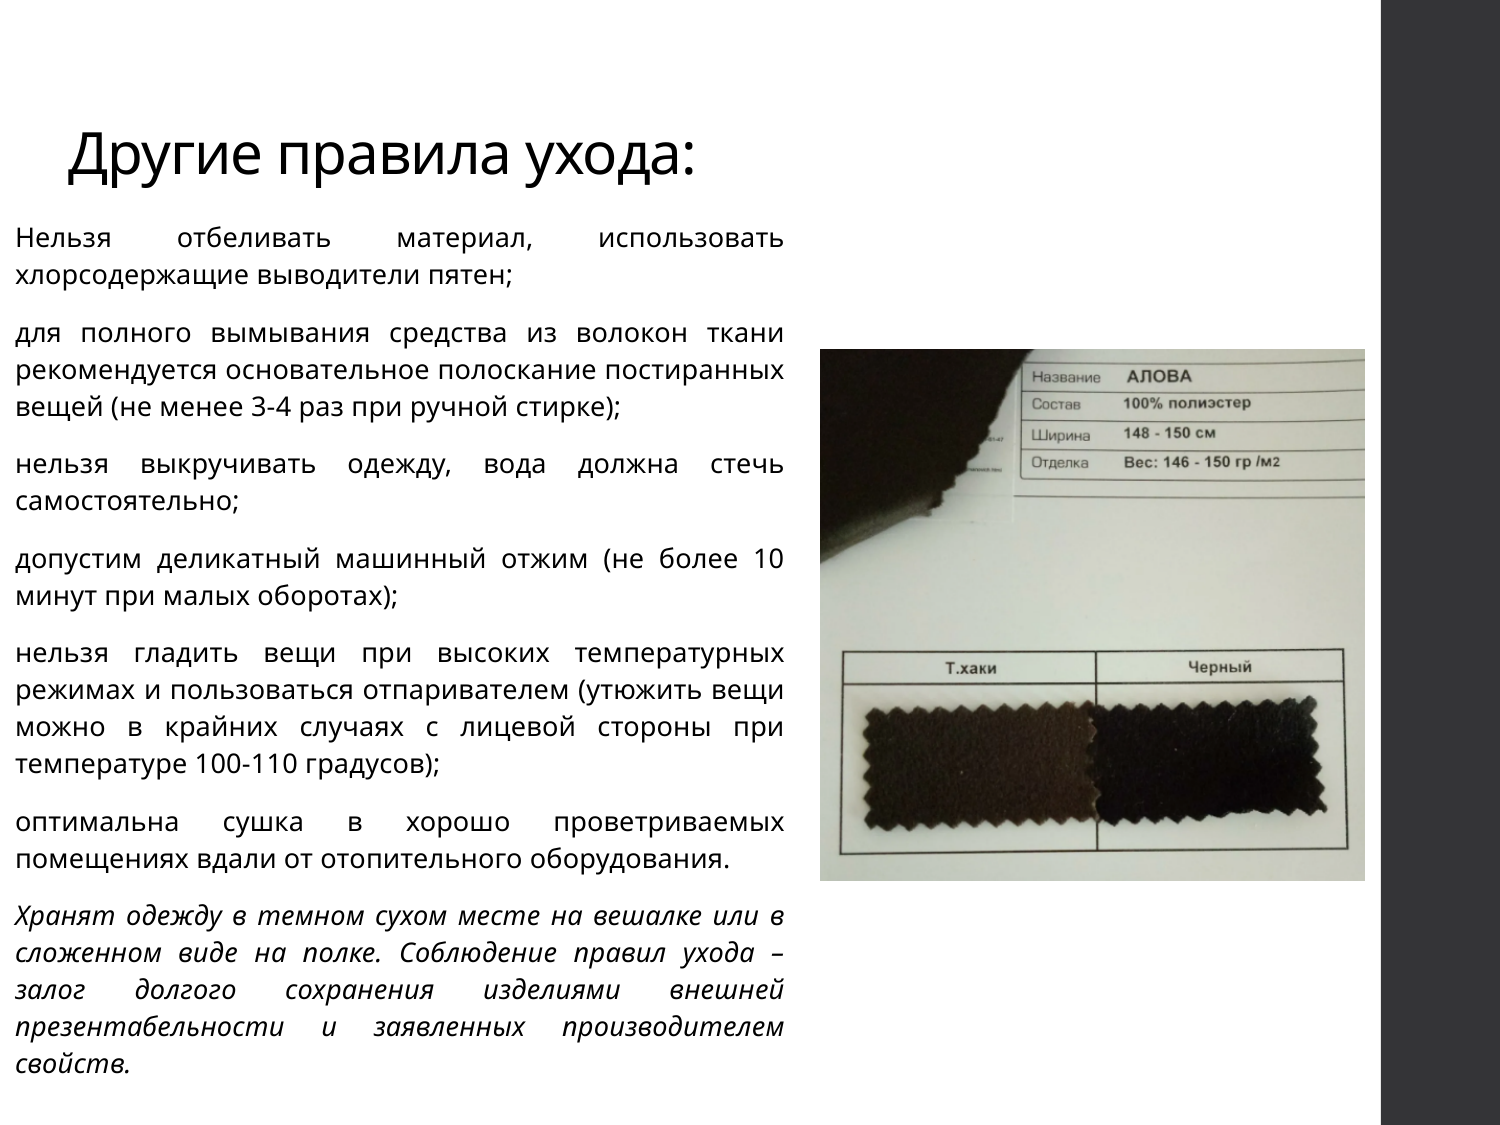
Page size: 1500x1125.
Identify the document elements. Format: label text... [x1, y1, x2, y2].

list Нельзя отбеливать материал, использовать хлорсодержащие выводители пятен; для полного вымывания средства из волокон ткани рекомендуется основательное полоскание постиранных вещей (не менее 3-4 раз при ручной стирке); нельзя выкручивать одежду, вода должна стечь самостоятельно; допустим деликатный машинный отжим (не более 10 минут при малых оборотах); нельзя гладить вещи при высоких температурных режимах и пользоваться отпаривателем (утюжить вещи можно в крайних случаях с лицевой стороны при температуре 100-110 градусов); оптимальна сушка в хорошо проветриваемых помещениях вдали от отопительного оборудования. Хранят одежду в темном сухом месте на вешалке или в сложенном виде на полке. Соблюдение правил ухода – залог долгого сохранения изделиями внешней презентабельности и заявленных производителем свойств. [0, 208, 801, 1094]
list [820, 349, 1365, 881]
title Другие правила ухода: [53, 2, 889, 265]
